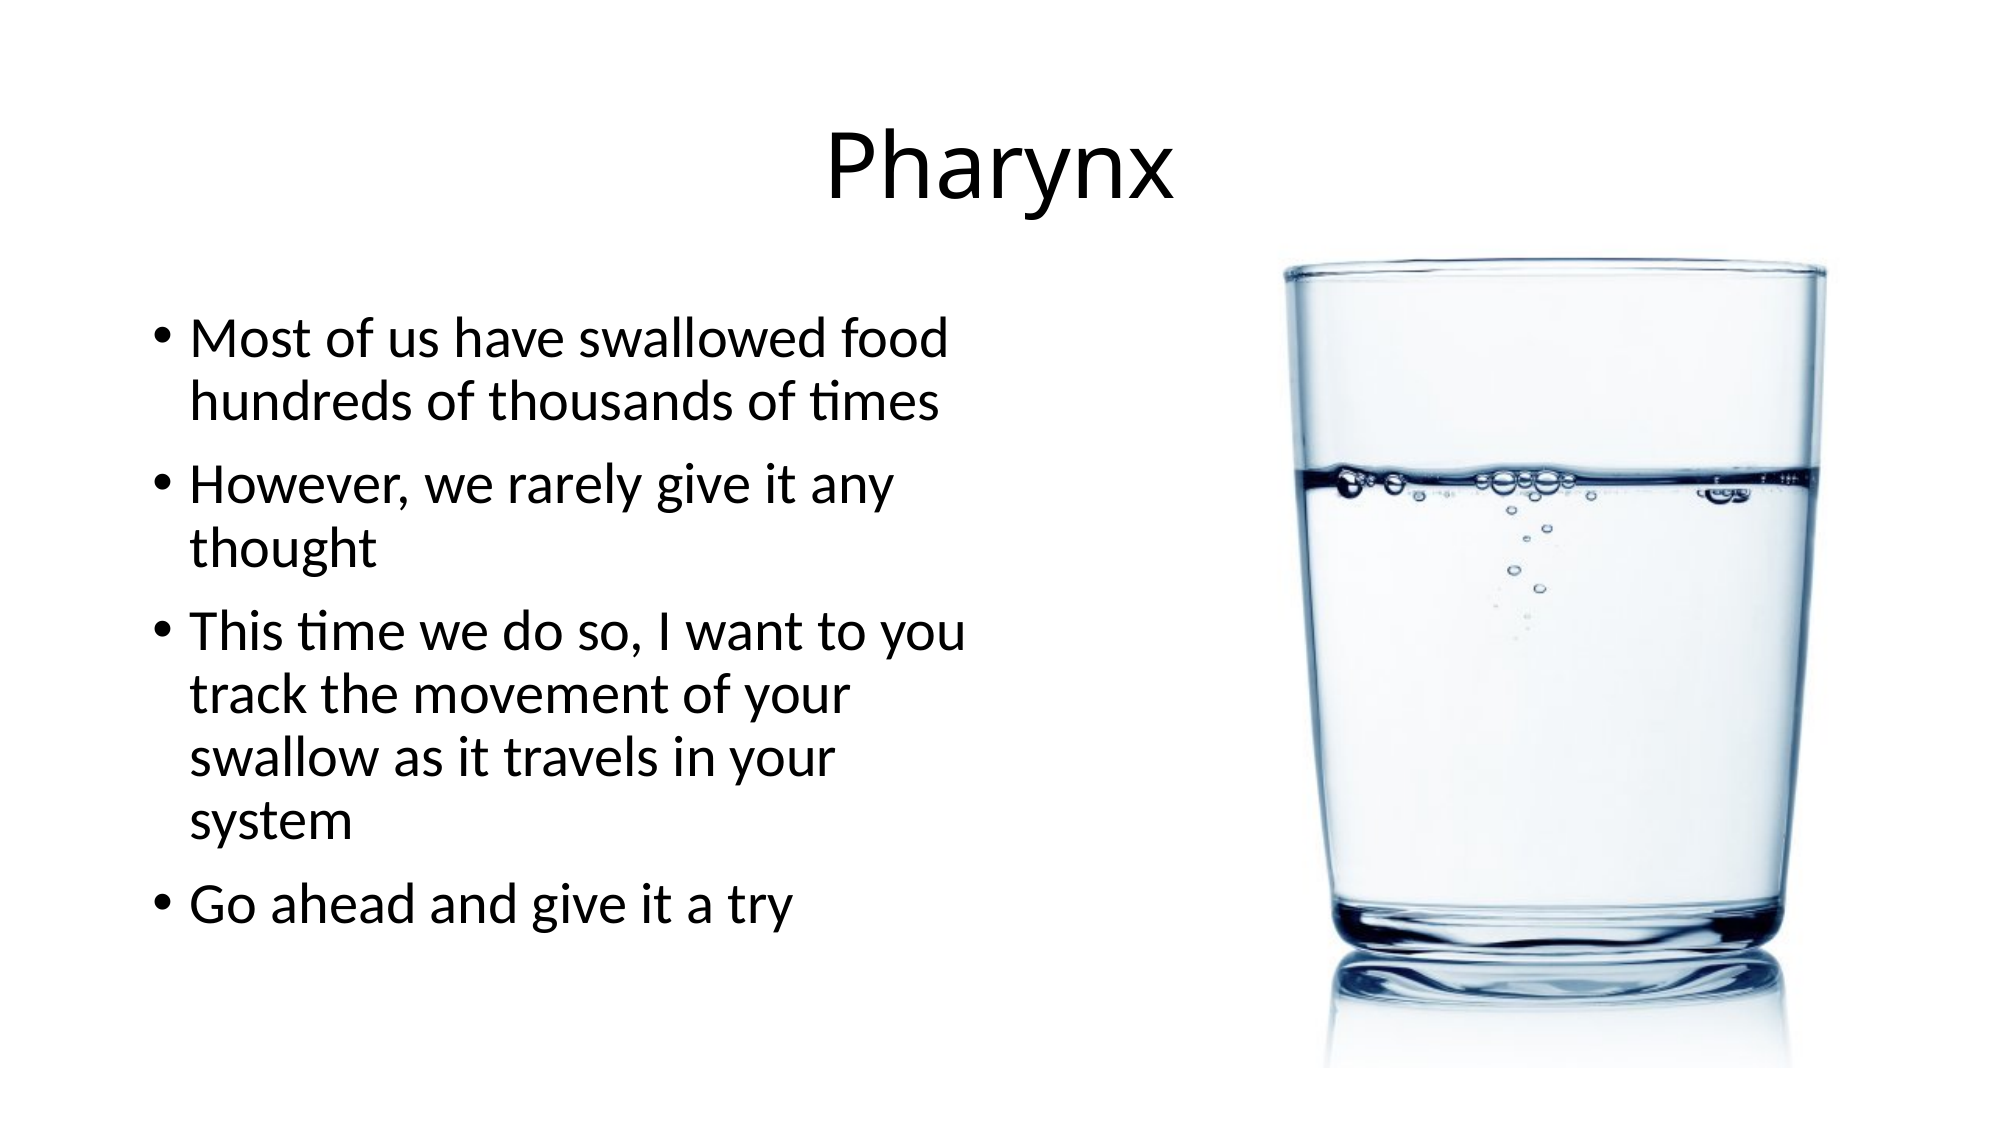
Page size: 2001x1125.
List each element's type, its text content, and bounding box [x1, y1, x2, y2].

picture [1258, 225, 1863, 1068]
title Pharynx [137, 59, 1863, 278]
list Most of us have swallowed food hundreds of thousands of times However, we rarely give it any thought This time we do so, I want to you track the movement of your swallow as it travels in your system Go ahead and give it a try [137, 299, 988, 1014]
